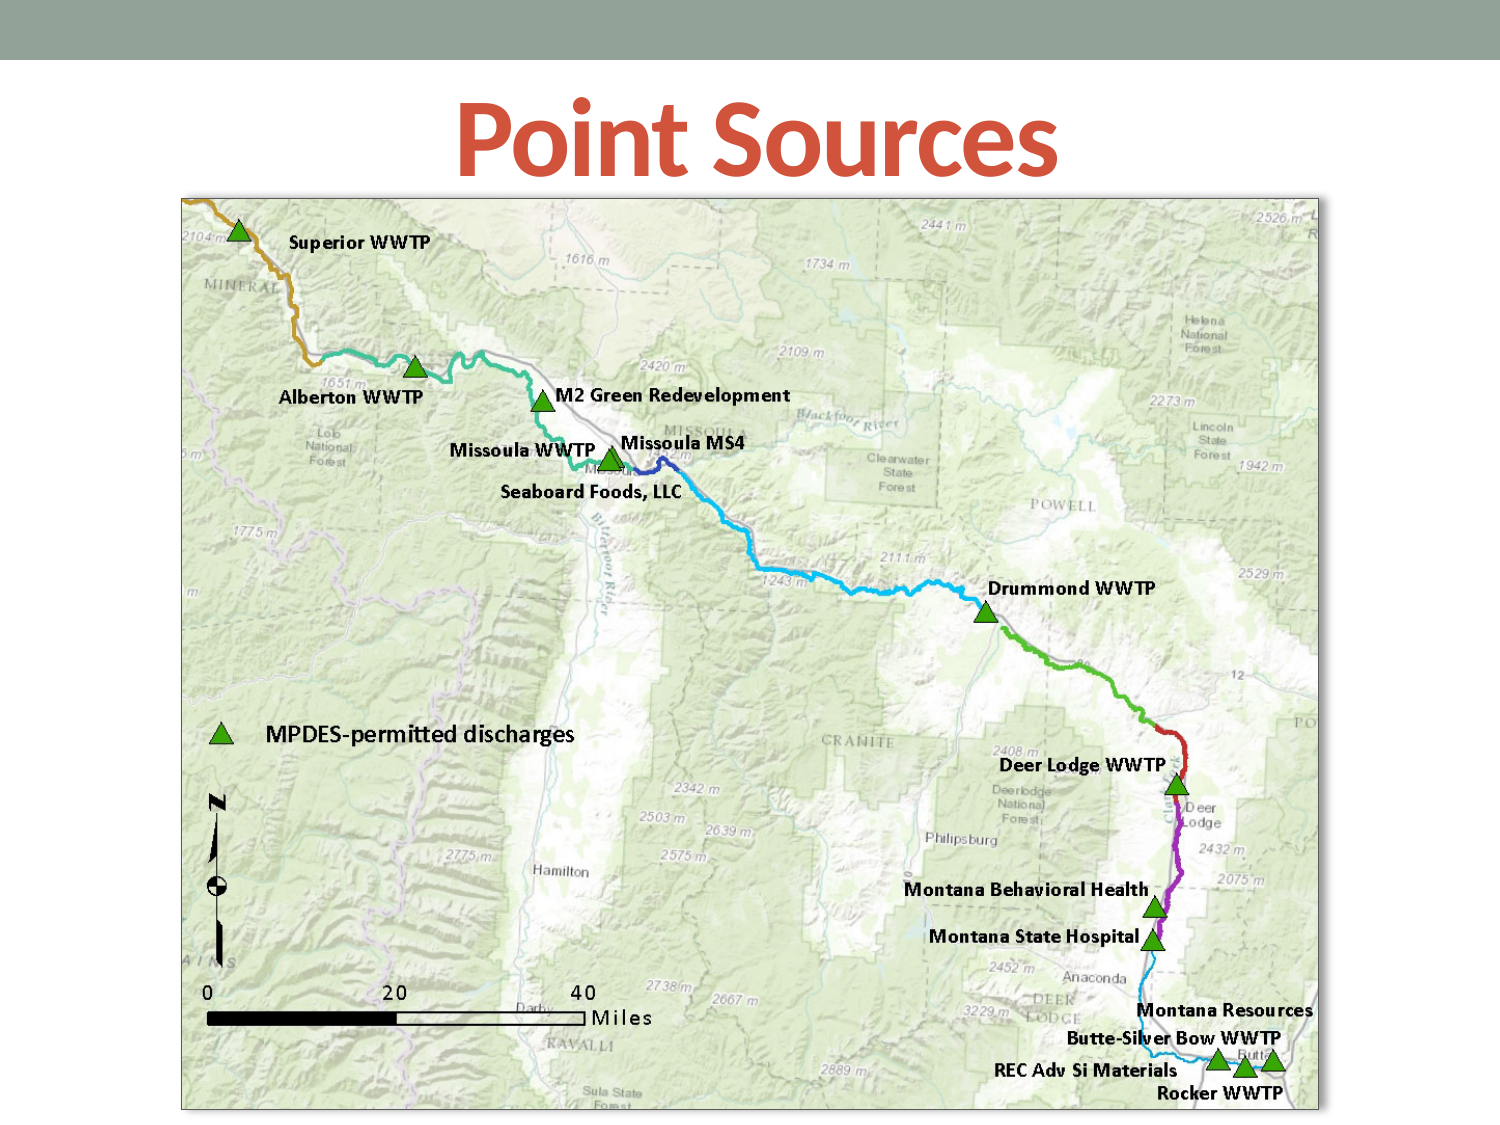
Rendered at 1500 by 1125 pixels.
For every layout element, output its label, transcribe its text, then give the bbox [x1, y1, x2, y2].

title Point Sources [32, 43, 1483, 219]
picture [180, 198, 1319, 1110]
